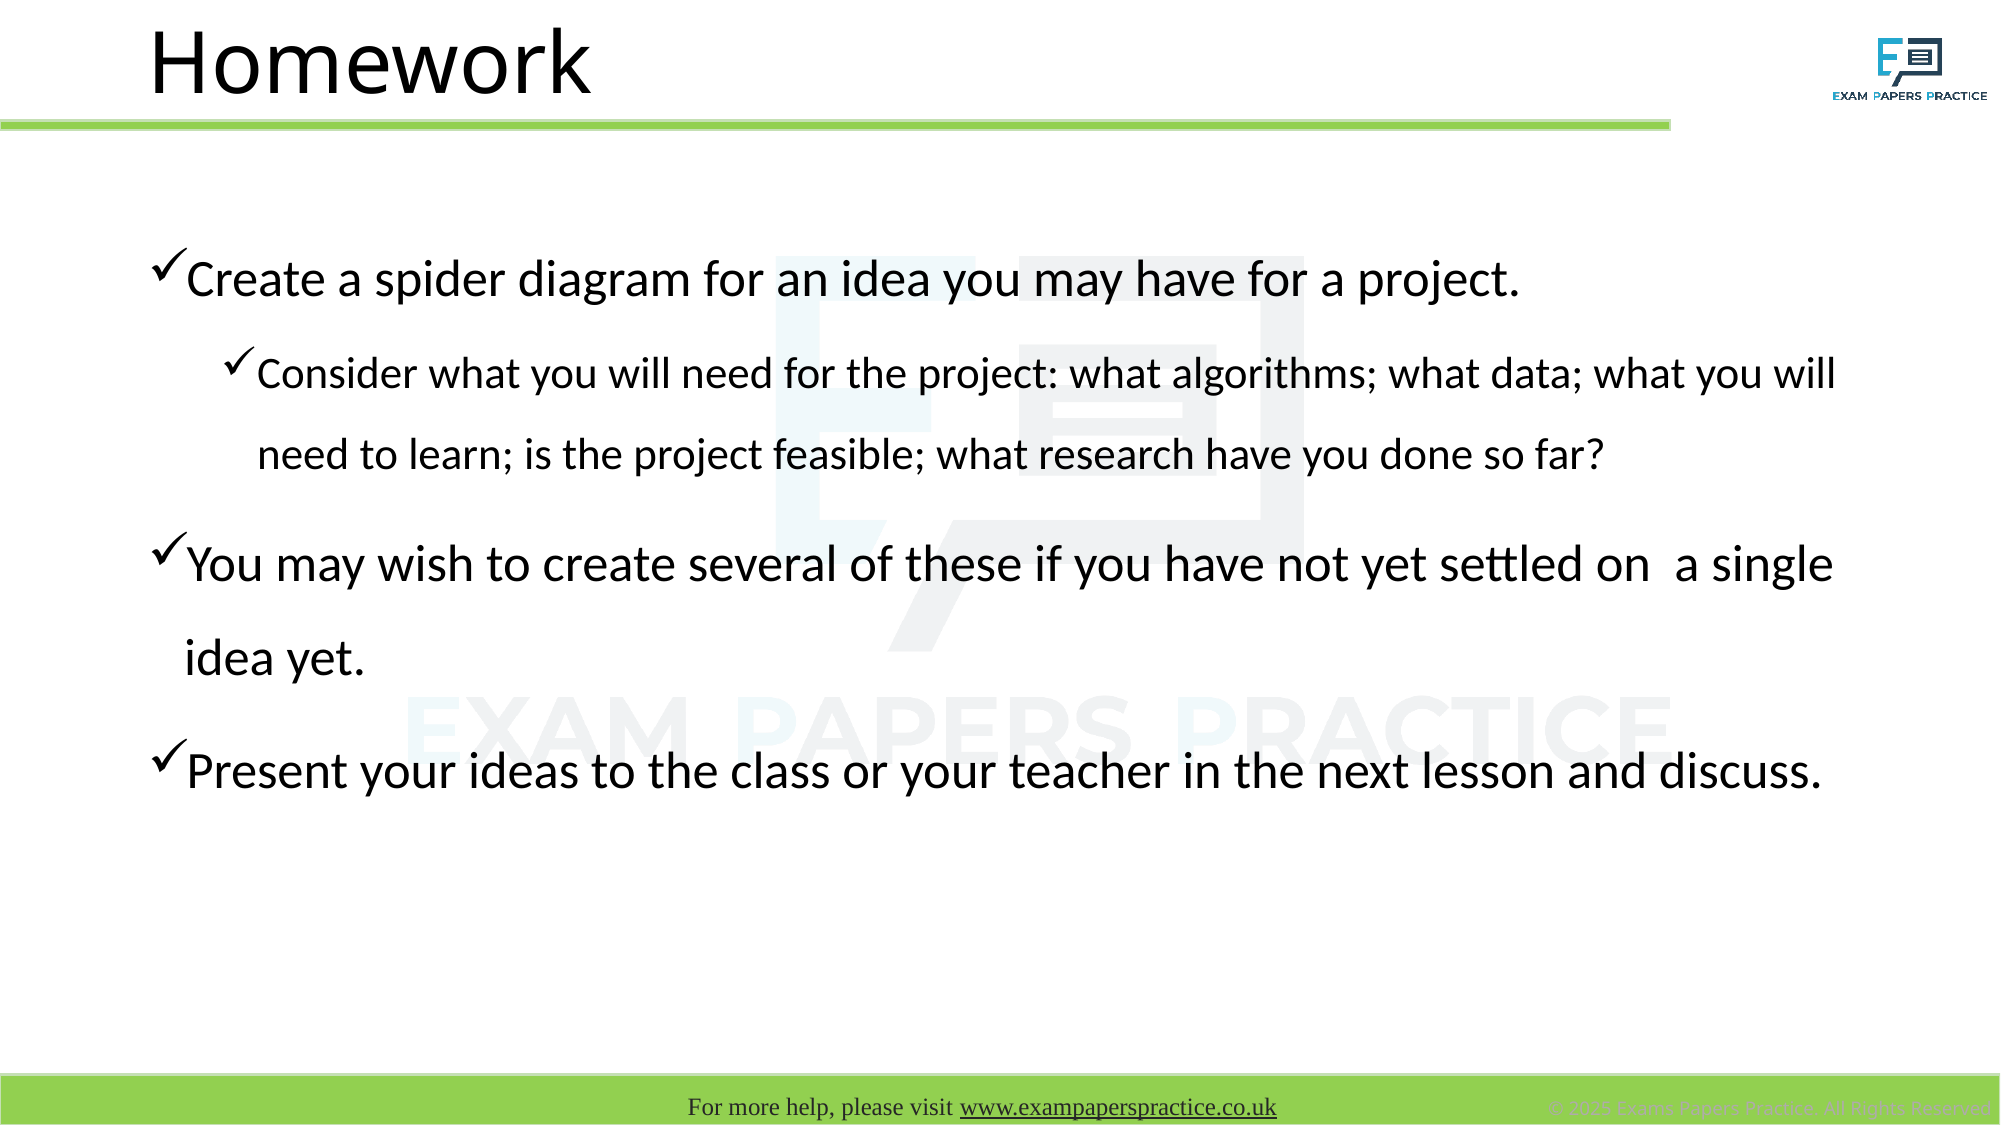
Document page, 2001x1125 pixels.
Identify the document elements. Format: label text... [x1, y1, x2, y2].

title Homework [132, 11, 1858, 121]
list Create a spider diagram for an idea you may have for a project. Consider what you will need for the project: what algorithms; what data; what you will need to learn; is the project feasible; what research have you done so far? You may wish to create several of these if you have not yet settled on a single idea yet. Present your ideas to the class or your teacher in the next lesson and discuss. [132, 205, 1858, 920]
